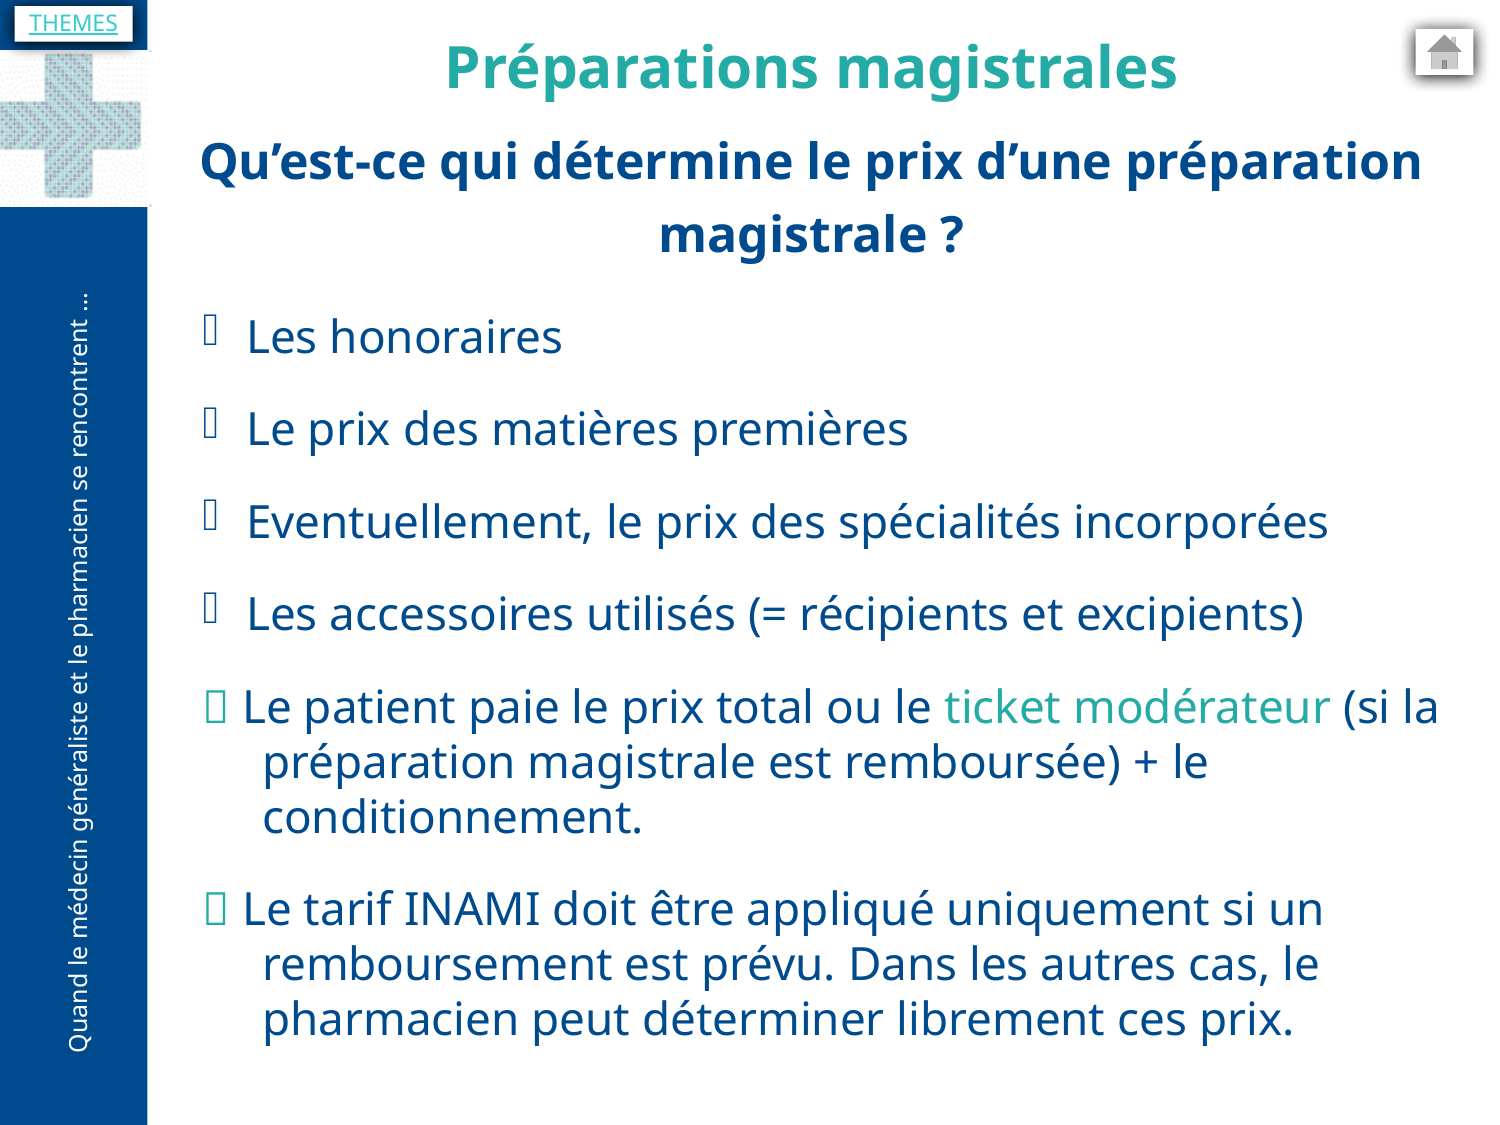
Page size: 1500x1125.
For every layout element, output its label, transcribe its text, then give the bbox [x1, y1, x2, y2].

list Préparations magistrales [163, 30, 1460, 110]
text_box THEMES [14, 5, 134, 42]
list Les honoraires Le prix des matières premières Eventuellement, le prix des spécialités incorporées Les accessoires utilisés (= récipients et excipients)  Le patient paie le prix total ou le ticket modérateur (si la préparation magistrale est remboursée) + le conditionnement.  Le tarif INAMI doit être appliqué uniquement si un remboursement est prévu. Dans les autres cas, le pharmacien peut déterminer librement ces prix. [187, 299, 1460, 1125]
text_box Qu’est-ce qui détermine le prix d’une préparation magistrale ? [163, 110, 1460, 270]
text_box [1415, 28, 1474, 76]
picture [0, 50, 152, 207]
